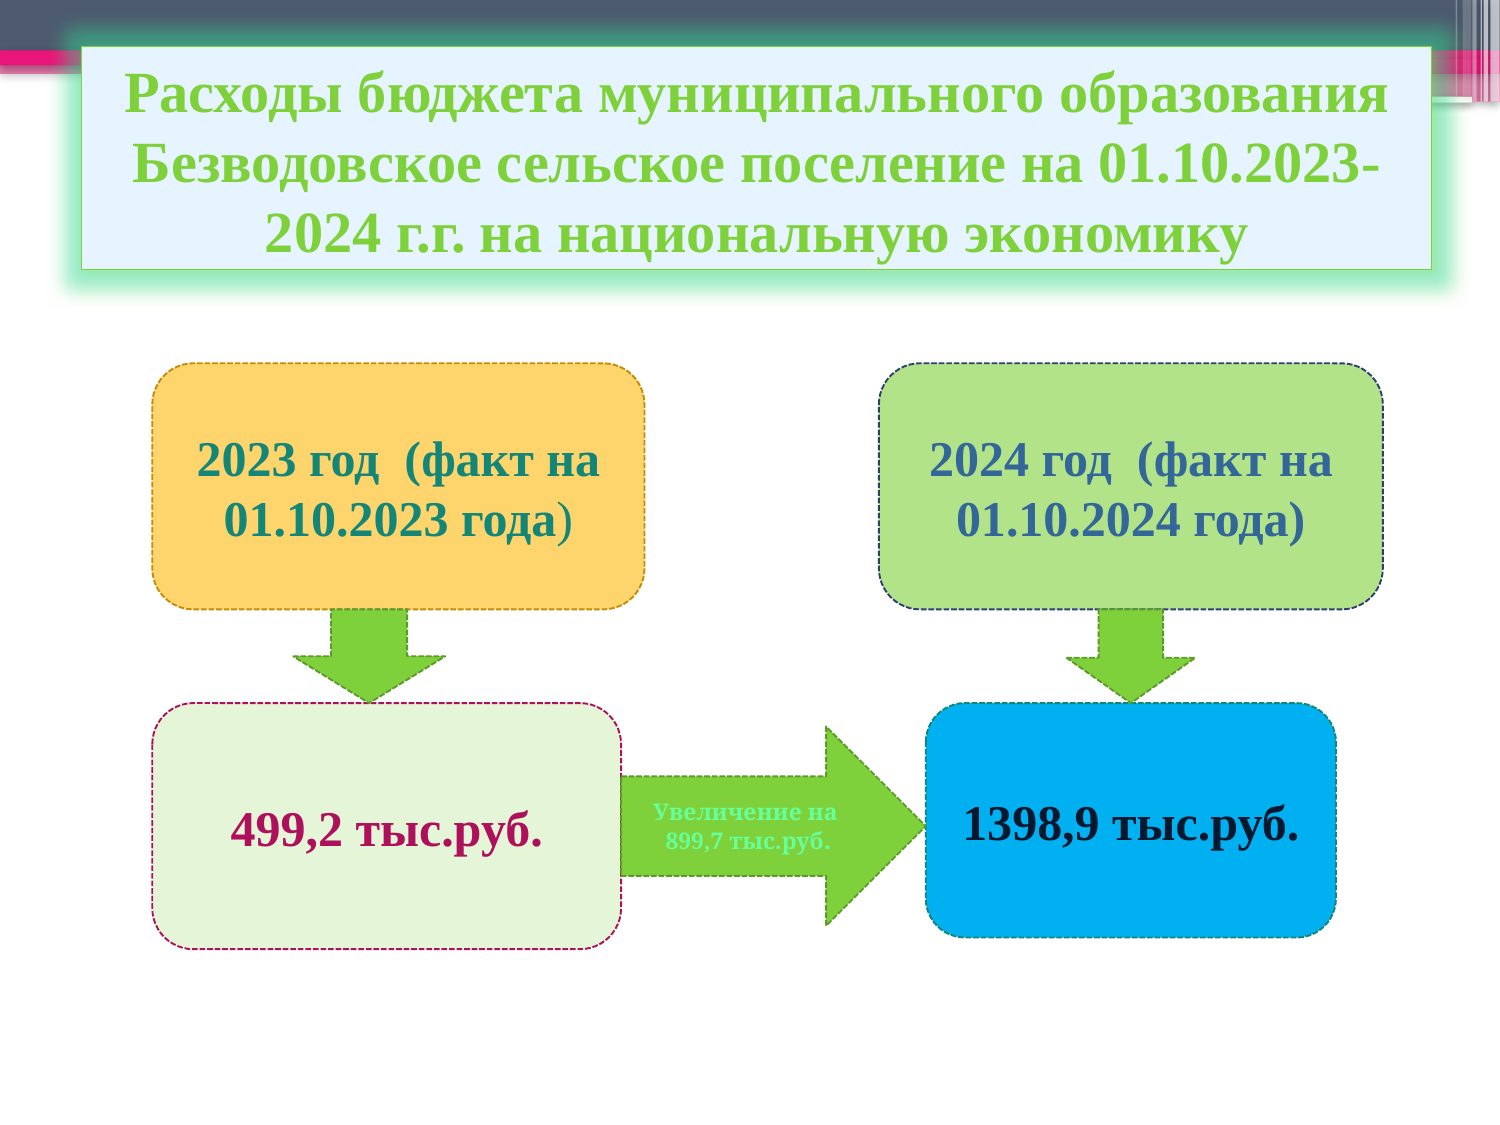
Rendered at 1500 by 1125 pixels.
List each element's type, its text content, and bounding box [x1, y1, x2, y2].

text_box 2023 год (факт на 01.10.2023 года) [151, 362, 646, 611]
text_box Увеличение на 899,7 тыс.руб. [620, 725, 927, 926]
text_box 499,2 тыс.руб. [151, 702, 623, 951]
text_box Расходы бюджета муниципального образования Безводовское сельское поселение на 01.10.2023-2024 г.г. на национальную экономику [81, 46, 1432, 270]
text_box [292, 608, 447, 704]
text_box [1065, 608, 1196, 704]
text_box 1398,9 тыс.руб. [924, 702, 1337, 939]
text_box 2024 год (факт на 01.10.2024 года) [877, 362, 1384, 611]
